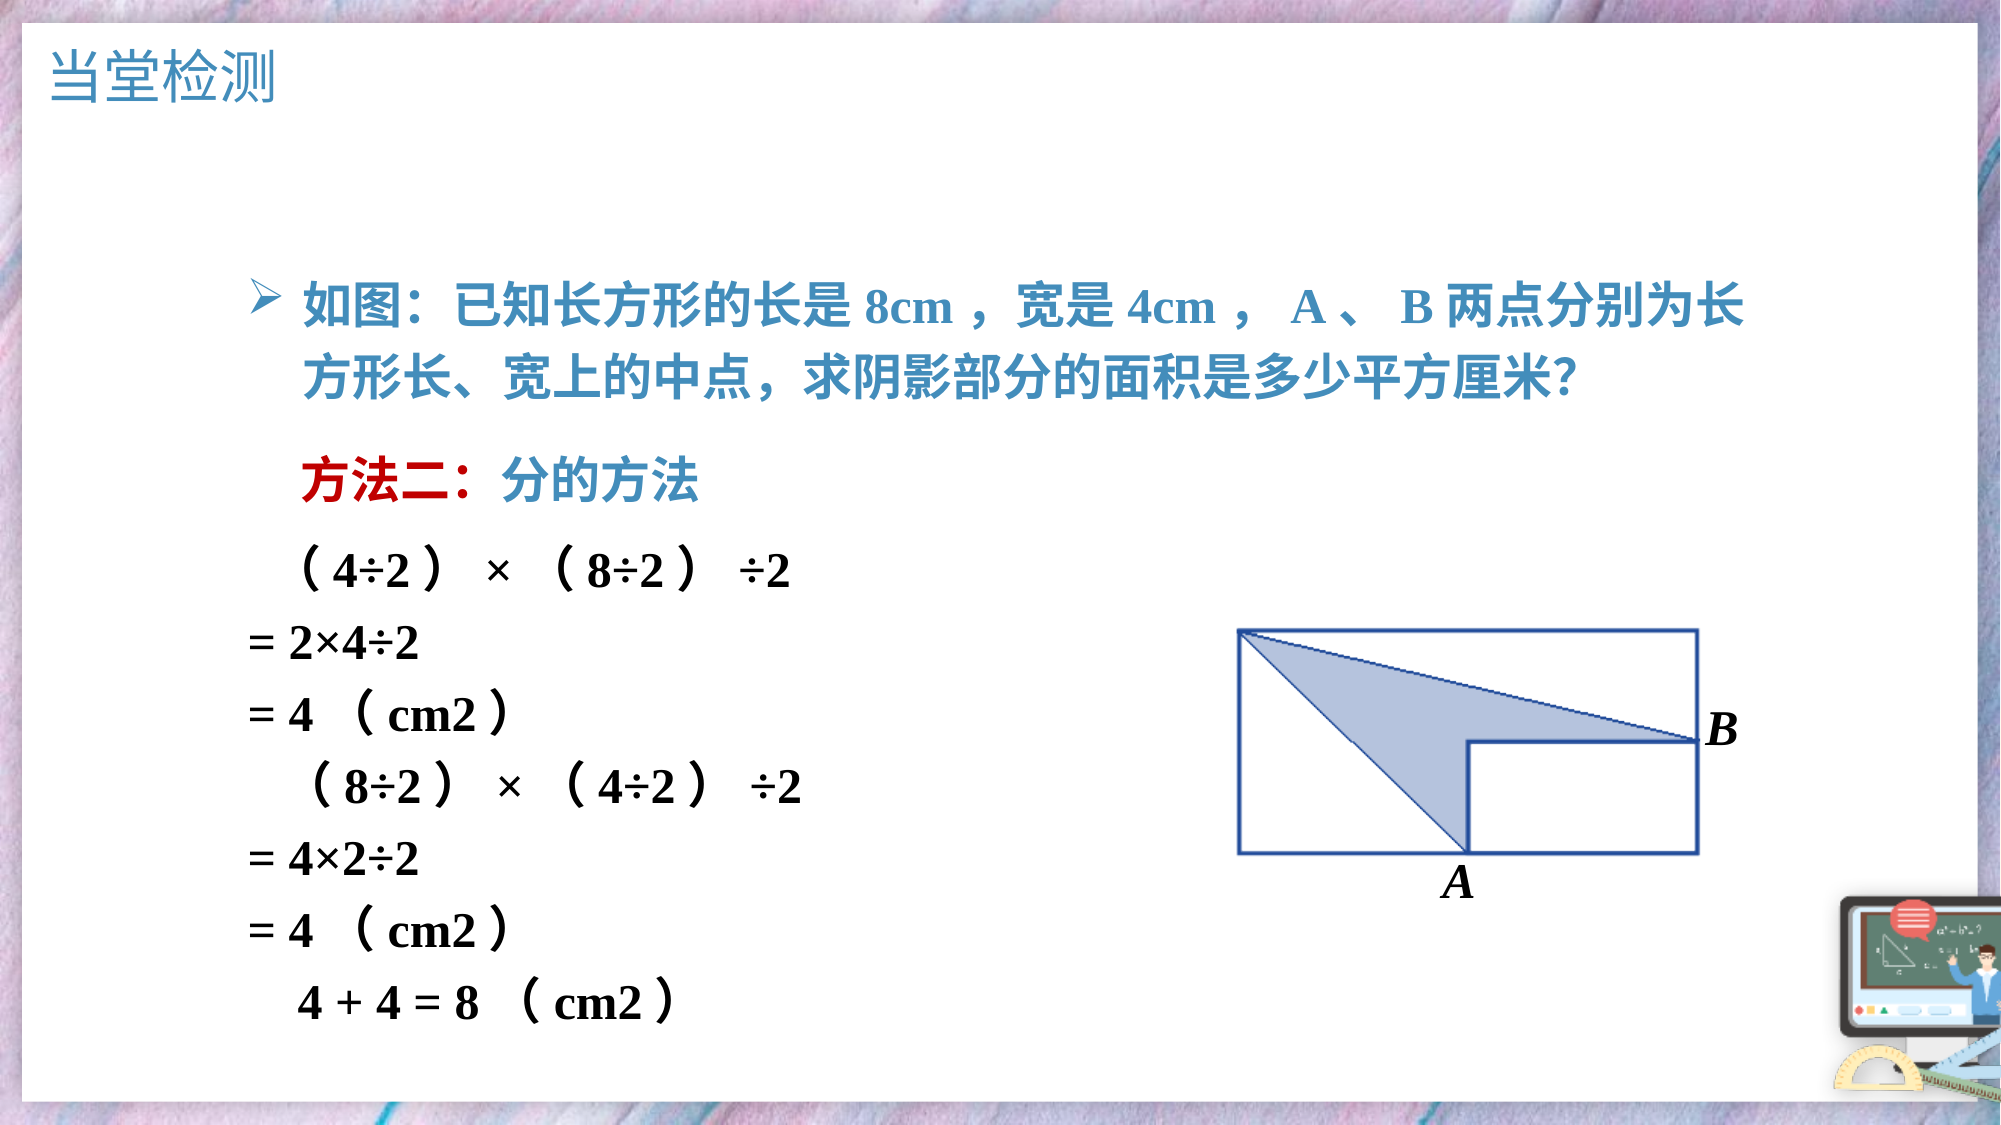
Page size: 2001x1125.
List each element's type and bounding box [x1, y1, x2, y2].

text_box [1229, 622, 1799, 918]
picture [0, 0, 2001, 1125]
